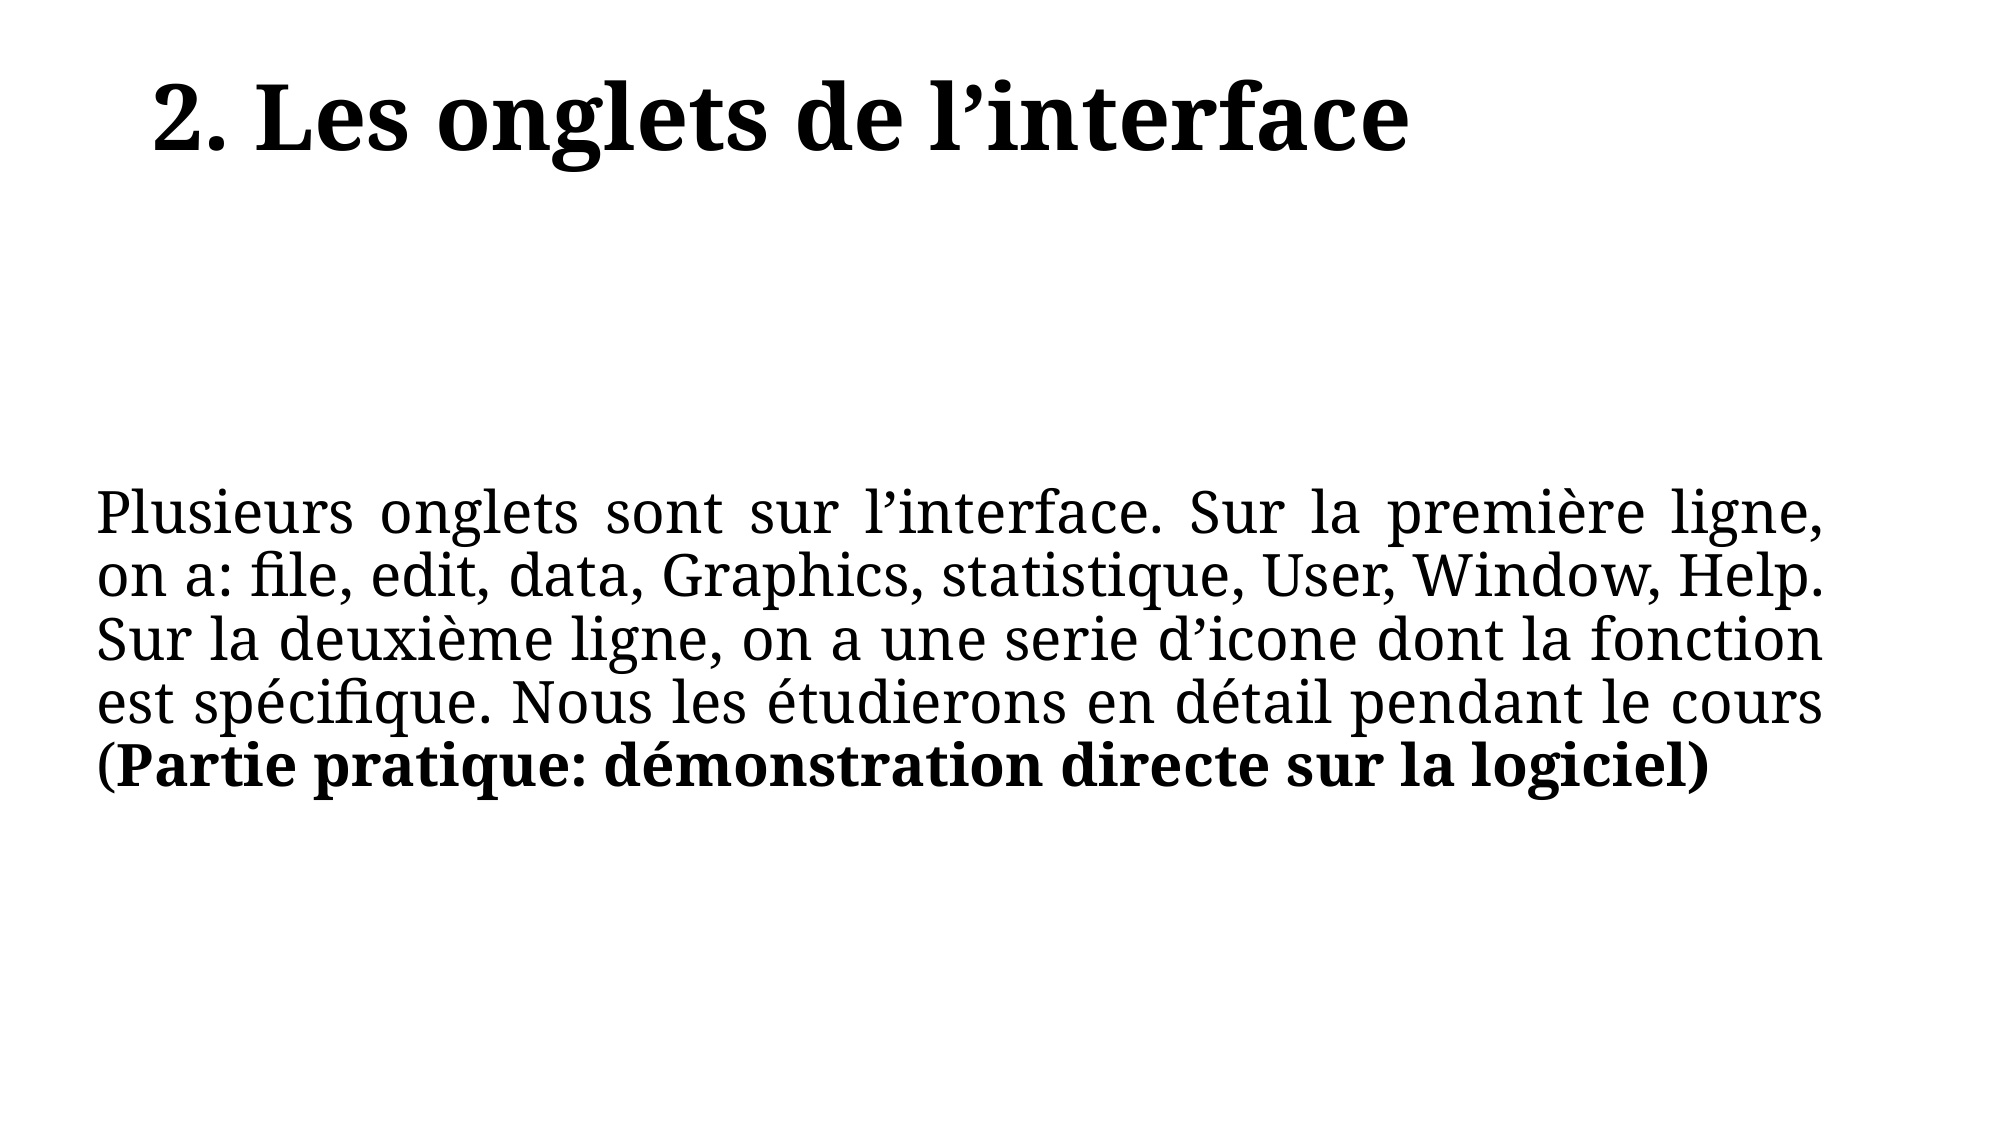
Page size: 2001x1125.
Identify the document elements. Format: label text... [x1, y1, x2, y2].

list Plusieurs onglets sont sur l’interface. Sur la première ligne, on a: file, edit, data, Graphics, statistique, User, Window, Help. Sur la deuxième ligne, on a une serie d’icone dont la fonction est spécifique. Nous les étudierons en détail pendant le cours (Partie pratique: démonstration directe sur la logiciel) [81, 475, 1844, 855]
title 2. Les onglets de l’interface [137, 59, 1541, 292]
